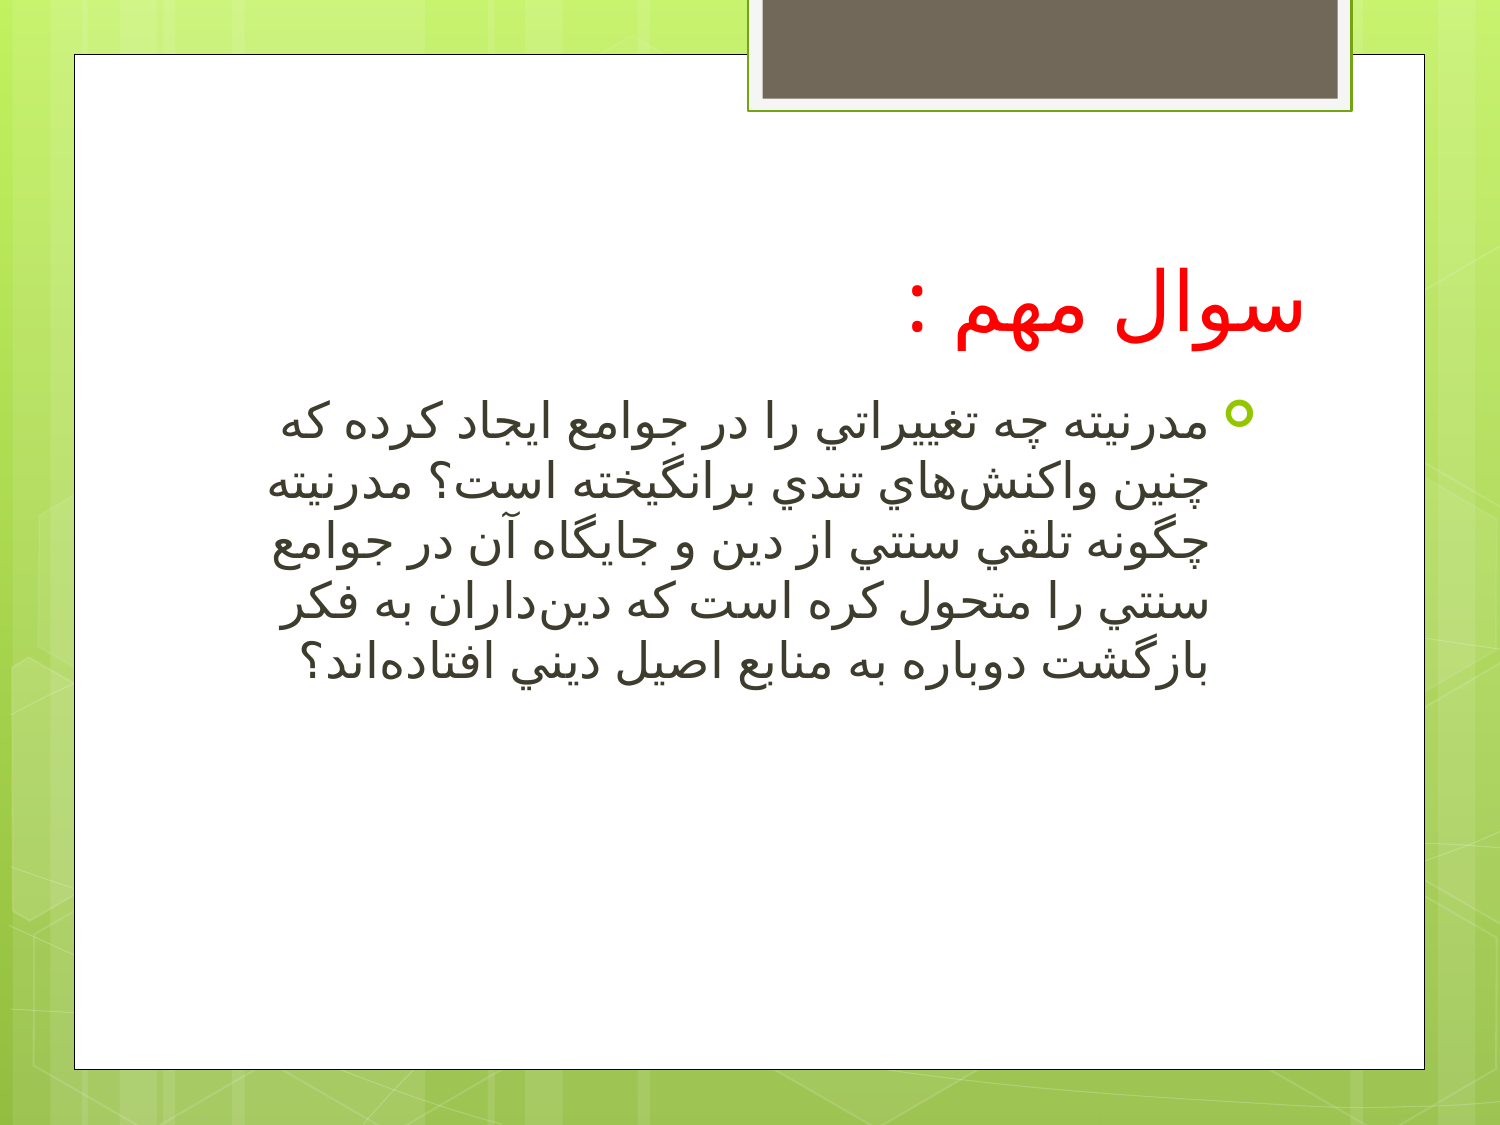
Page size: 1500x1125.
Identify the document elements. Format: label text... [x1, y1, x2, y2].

list مدرنيته چه تغييراتي را در جوامع ايجاد کرده که چنين واکنش‌هاي تندي برانگيخته است؟ مدرنيته چگونه تلقي سنتي از دين و جايگاه آن در جوامع سنتي را متحول کره است که دين‌داران به فکر بازگشت دوباره به منابع اصيل ديني افتا‌ده‌اند؟ [171, 381, 1283, 957]
title سوال مهم : [171, 168, 1324, 357]
